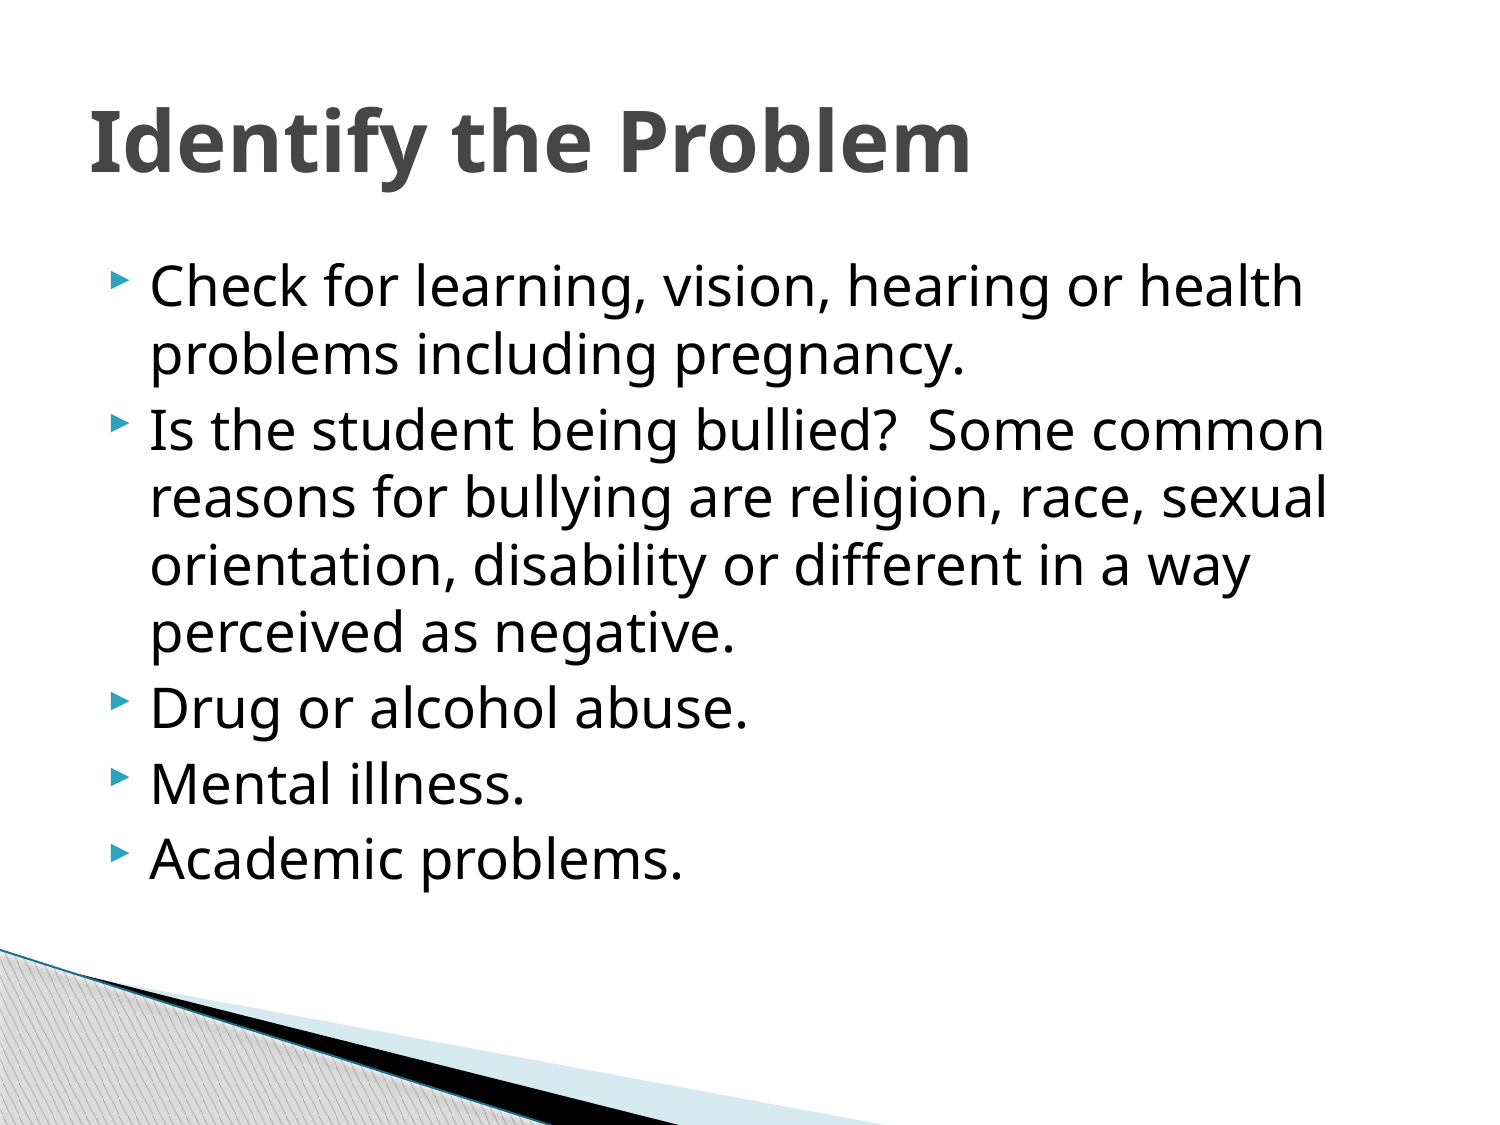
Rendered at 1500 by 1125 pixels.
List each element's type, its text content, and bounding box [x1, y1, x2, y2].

list Check for learning, vision, hearing or health problems including pregnancy. Is the student being bullied? Some common reasons for bullying are religion, race, sexual orientation, disability or different in a way perceived as negative. Drug or alcohol abuse. Mental illness. Academic problems. [75, 243, 1425, 950]
title Identify the Problem [75, 45, 1425, 233]
